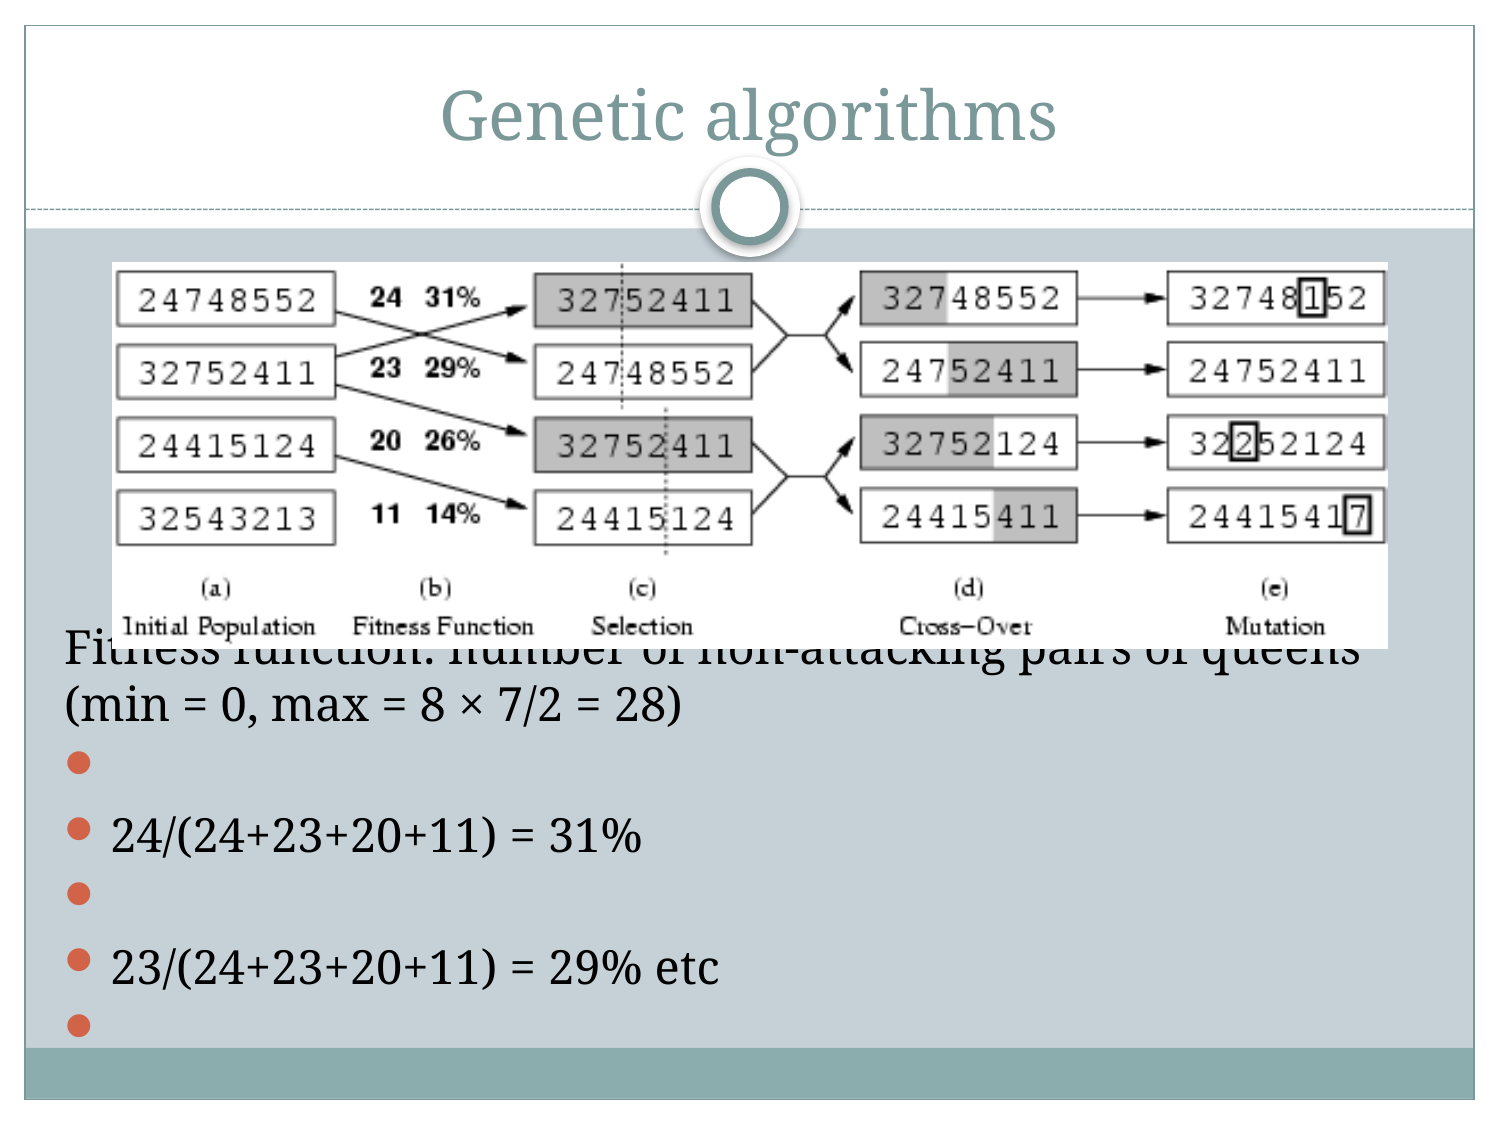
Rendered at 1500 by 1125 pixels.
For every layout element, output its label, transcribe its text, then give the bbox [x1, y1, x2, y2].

list Fitness function: number of non-attacking pairs of queens (min = 0, max = 8 × 7/2 = 28) 24/(24+23+20+11) = 31% 23/(24+23+20+11) = 29% etc [49, 249, 1450, 1005]
title Genetic algorithms [49, 37, 1450, 162]
picture [112, 262, 1388, 650]
